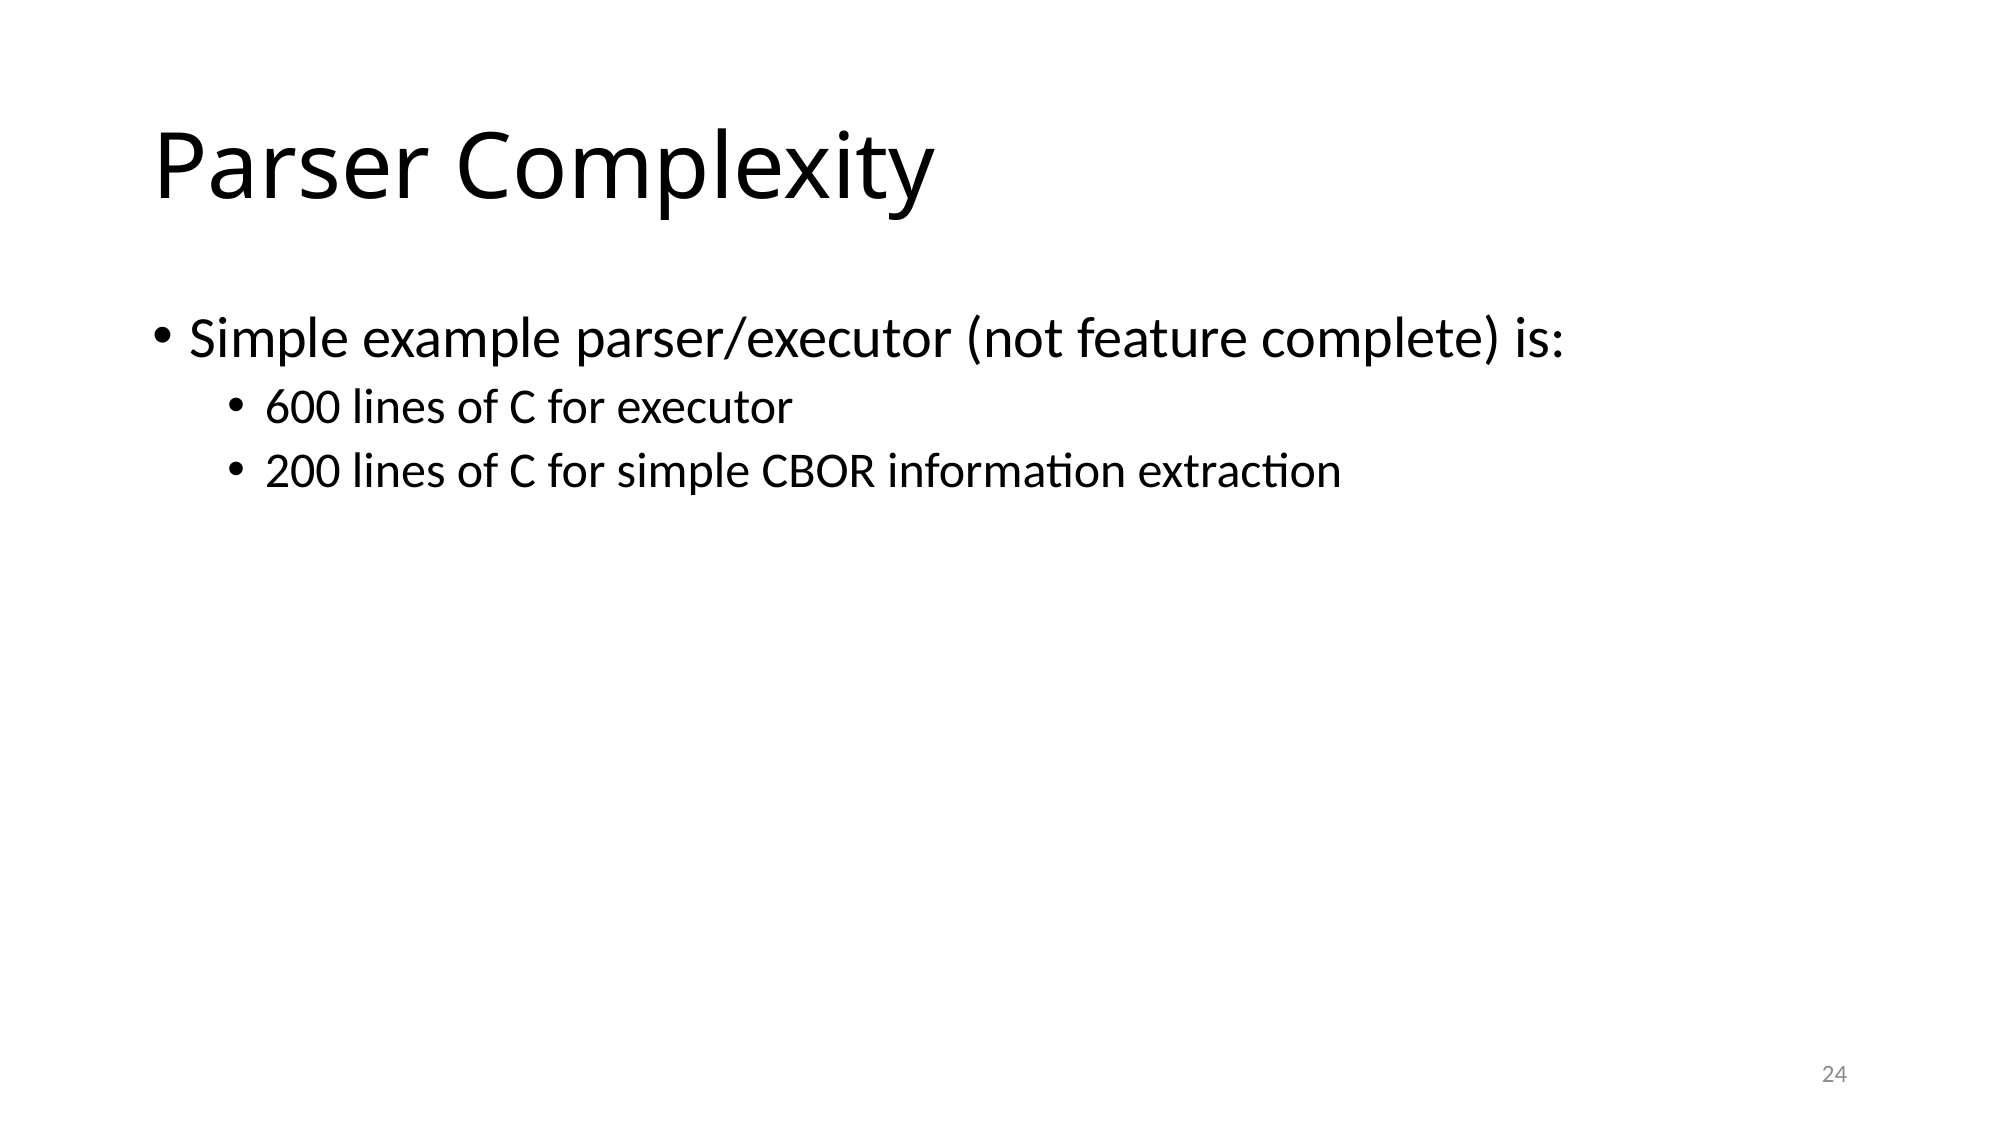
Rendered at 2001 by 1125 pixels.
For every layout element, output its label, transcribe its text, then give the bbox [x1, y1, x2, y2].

slide_number 23 [1412, 1042, 1863, 1103]
title Parser Complexity [137, 59, 1863, 278]
list Simple example parser/executor (not feature complete) is: 600 lines of C for executor 200 lines of C for simple CBOR information extraction [137, 299, 1863, 1014]
